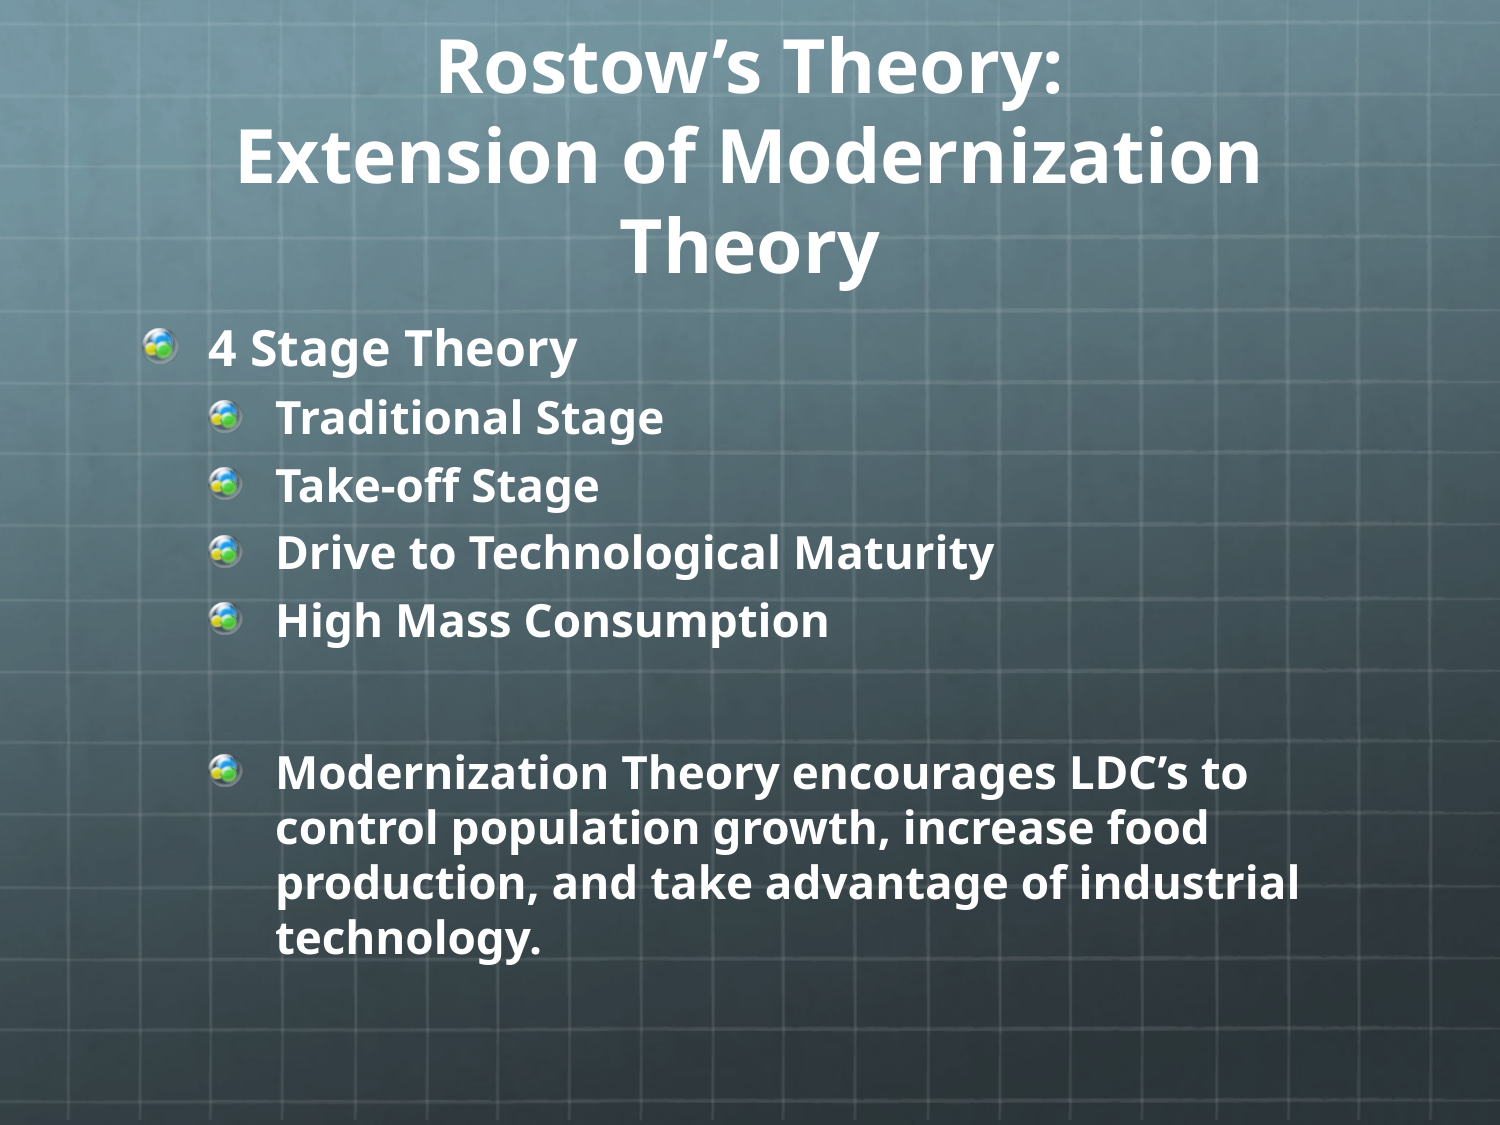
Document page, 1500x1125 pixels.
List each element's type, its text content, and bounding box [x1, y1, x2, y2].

list 4 Stage Theory Traditional Stage Take-off Stage Drive to Technological Maturity High Mass Consumption Modernization Theory encourages LDC’s to control population growth, increase food production, and take advantage of industrial technology. [127, 308, 1372, 958]
picture [0, 0, 1500, 1125]
title Rostow’s Theory: Extension of Modernization Theory [127, 17, 1372, 289]
